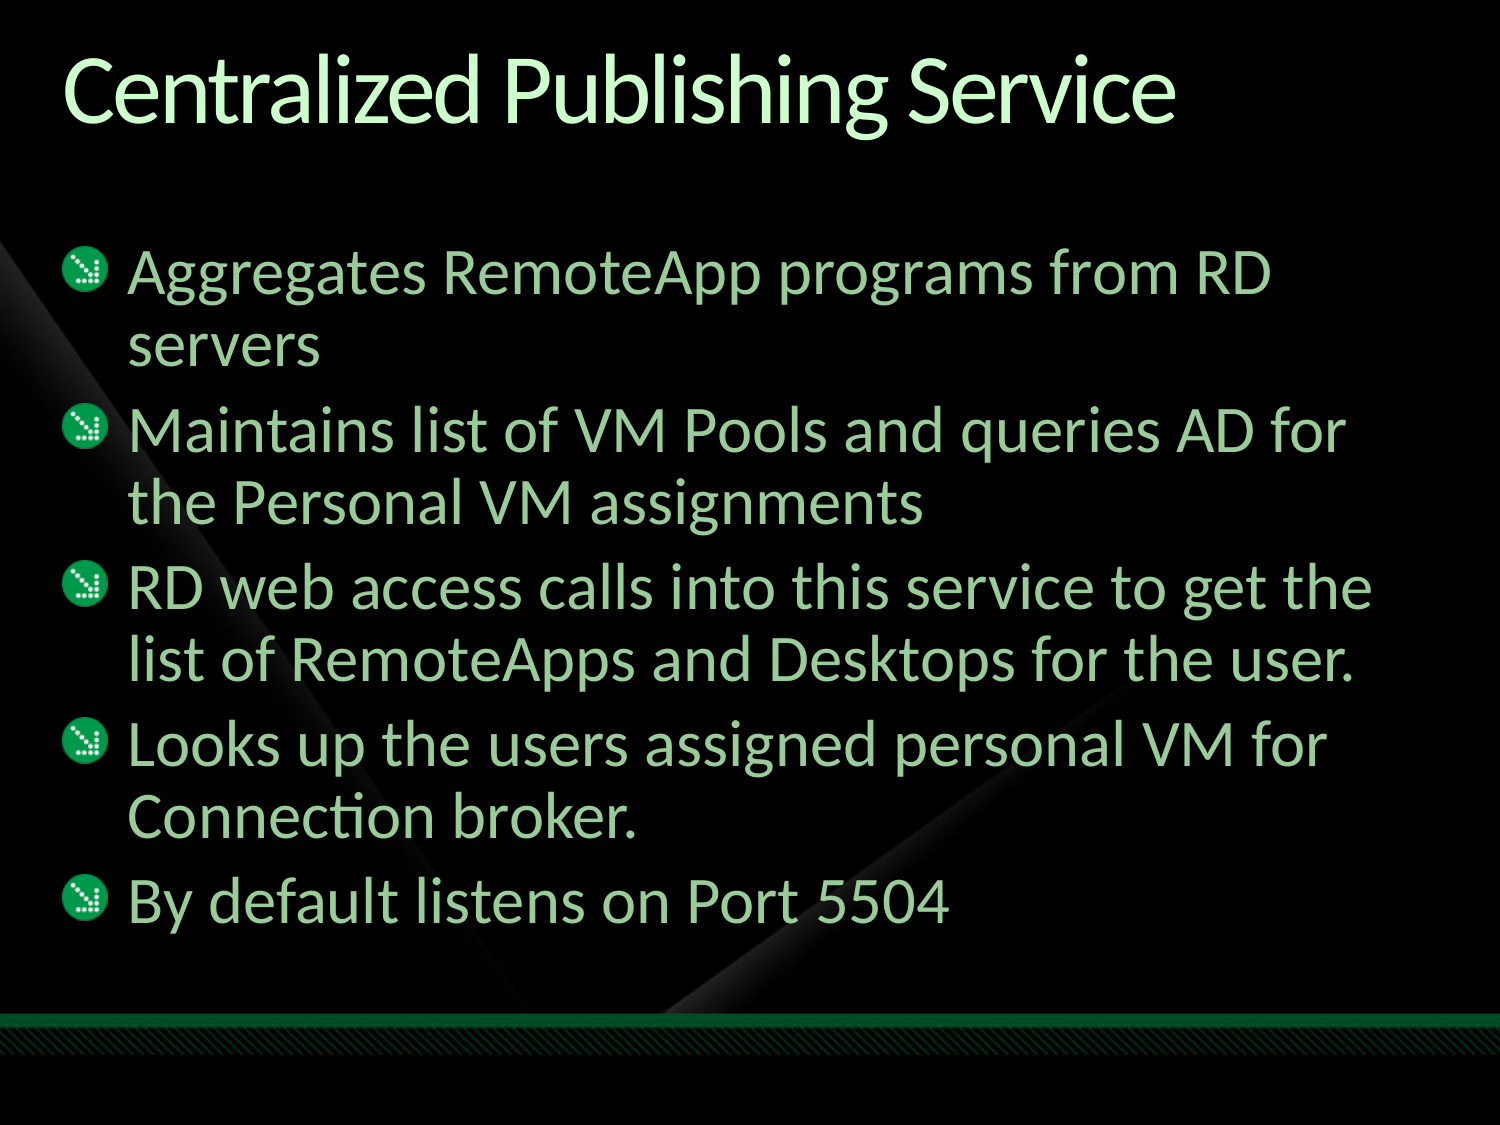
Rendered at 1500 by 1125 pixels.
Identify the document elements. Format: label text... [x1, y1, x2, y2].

title Centralized Publishing Service [62, 37, 1438, 147]
picture [0, 0, 1500, 1125]
list Aggregates RemoteApp programs from RD servers Maintains list of VM Pools and queries AD for the Personal VM assignments RD web access calls into this service to get the list of RemoteApps and Desktops for the user. Looks up the users assigned personal VM for Connection broker. By default listens on Port 5504 [62, 237, 1438, 954]
